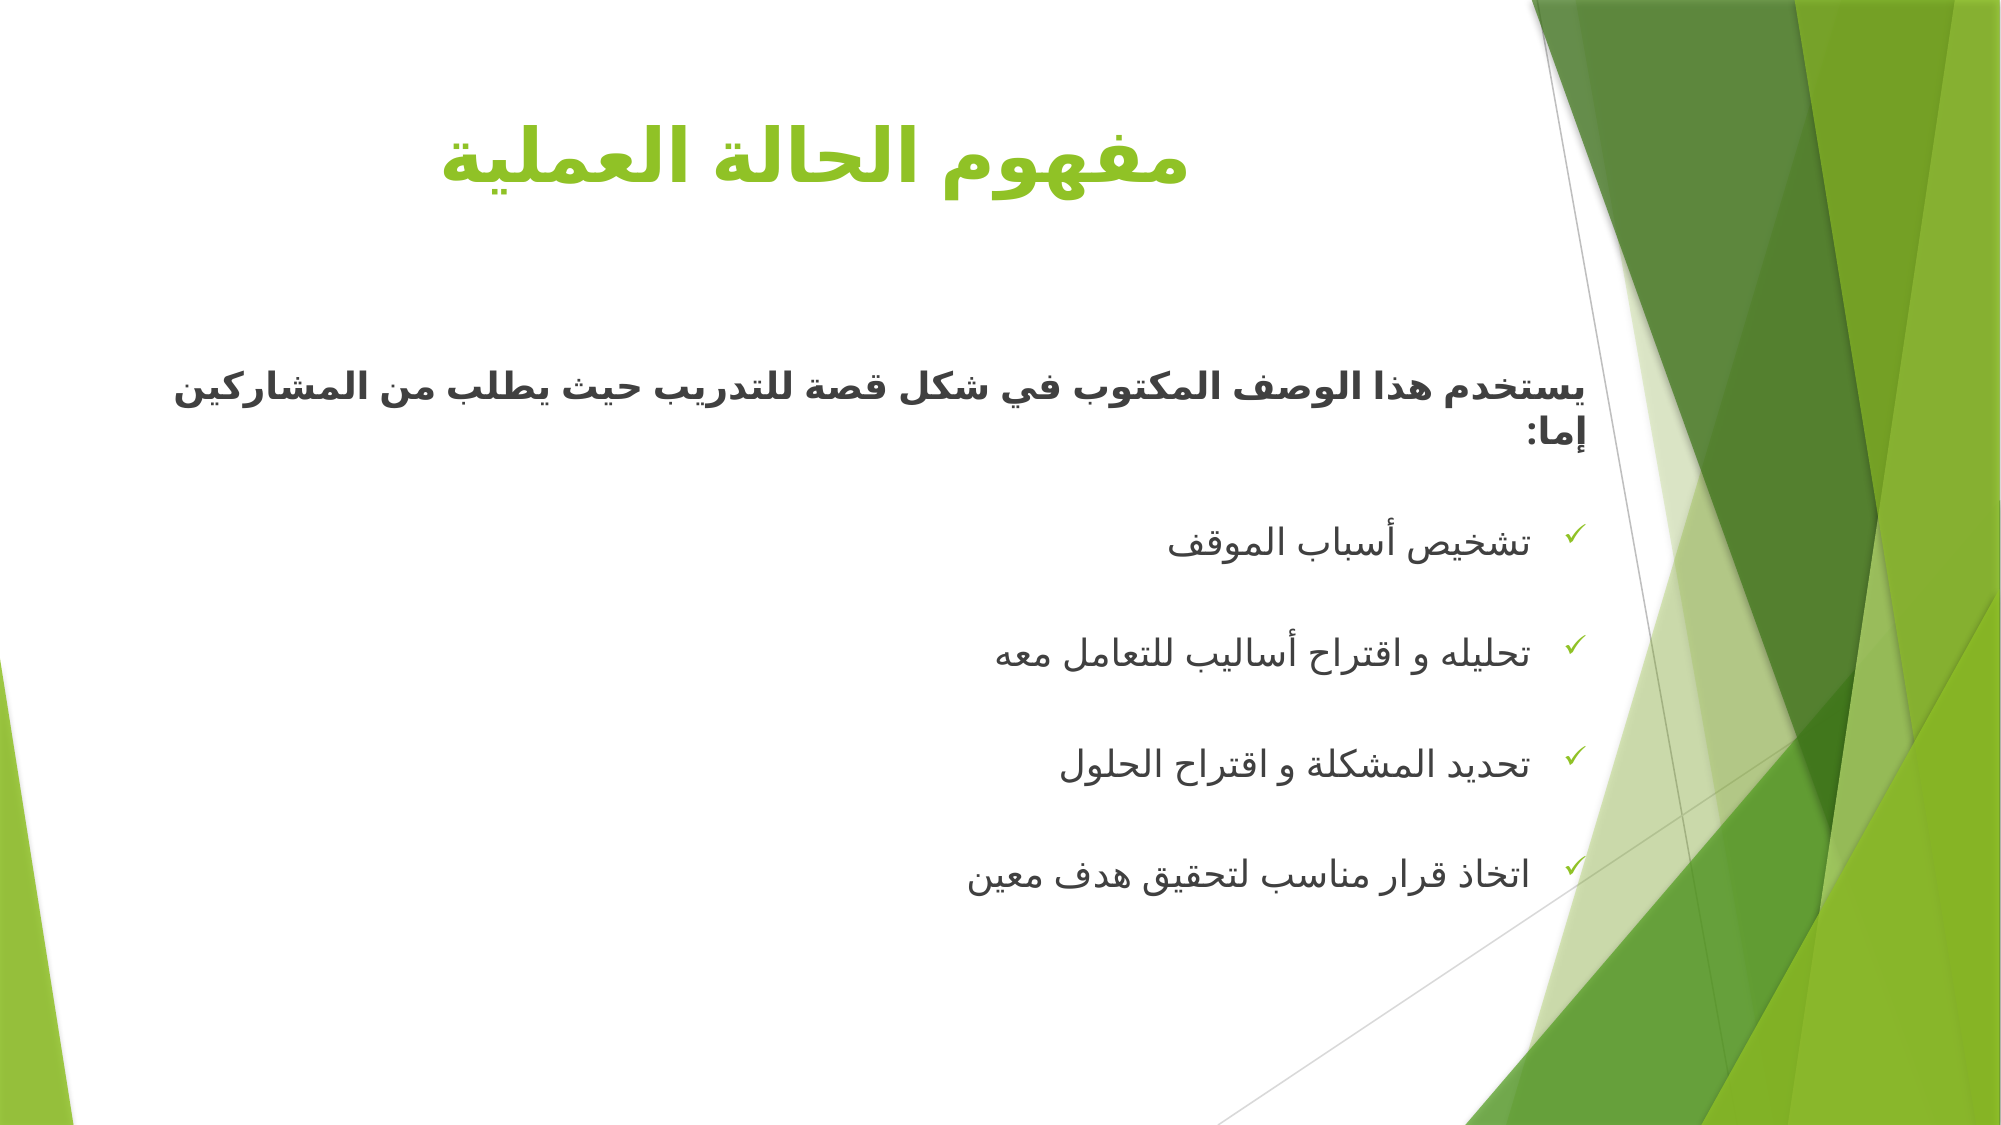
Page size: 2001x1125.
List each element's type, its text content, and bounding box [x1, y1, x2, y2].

list يستخدم هذا الوصف المكتوب في شكل قصة للتدريب حيث يطلب من المشاركين إما: تشخيص أسباب الموقف تحليله و اقتراح أساليب للتعامل معه تحديد المشكلة و اقتراح الحلول اتخاذ قرار مناسب لتحقيق هدف معين [111, 354, 1603, 992]
title مفهوم الحالة العملية [111, 99, 1522, 317]
